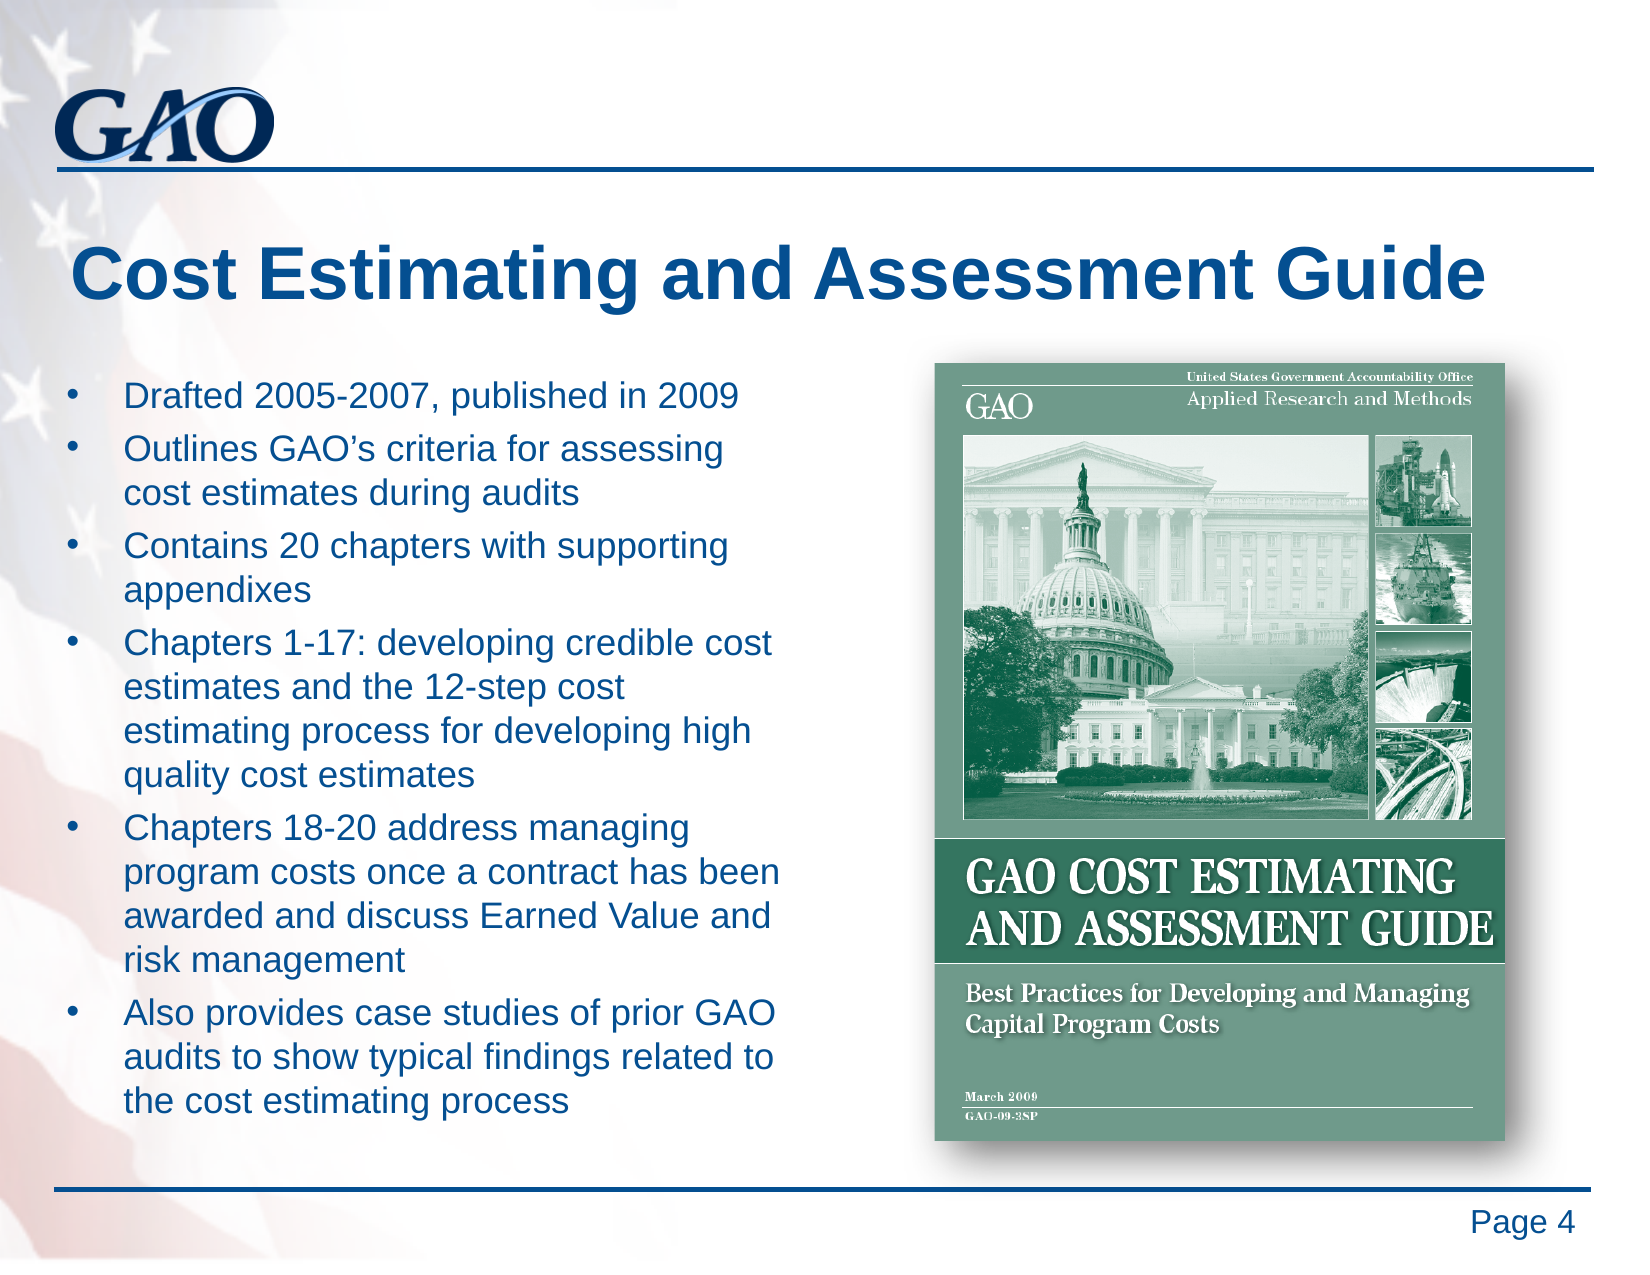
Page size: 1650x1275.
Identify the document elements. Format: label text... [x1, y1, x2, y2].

slide_number Page 4 [1207, 1191, 1593, 1250]
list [934, 362, 1506, 1141]
title Cost Estimating and Assessment Guide [53, 184, 1592, 354]
list Drafted 2005-2007, published in 2009 Outlines GAO’s criteria for assessing cost estimates during audits Contains 20 chapters with supporting appendixes Chapters 1-17: developing credible cost estimates and the 12-step cost estimating process for developing high quality cost estimates Chapters 18-20 address managing program costs once a contract has been awarded and discuss Earned Value and risk management Also provides case studies of prior GAO audits to show typical findings related to the cost estimating process [49, 363, 812, 1140]
picture [0, 0, 1650, 1275]
